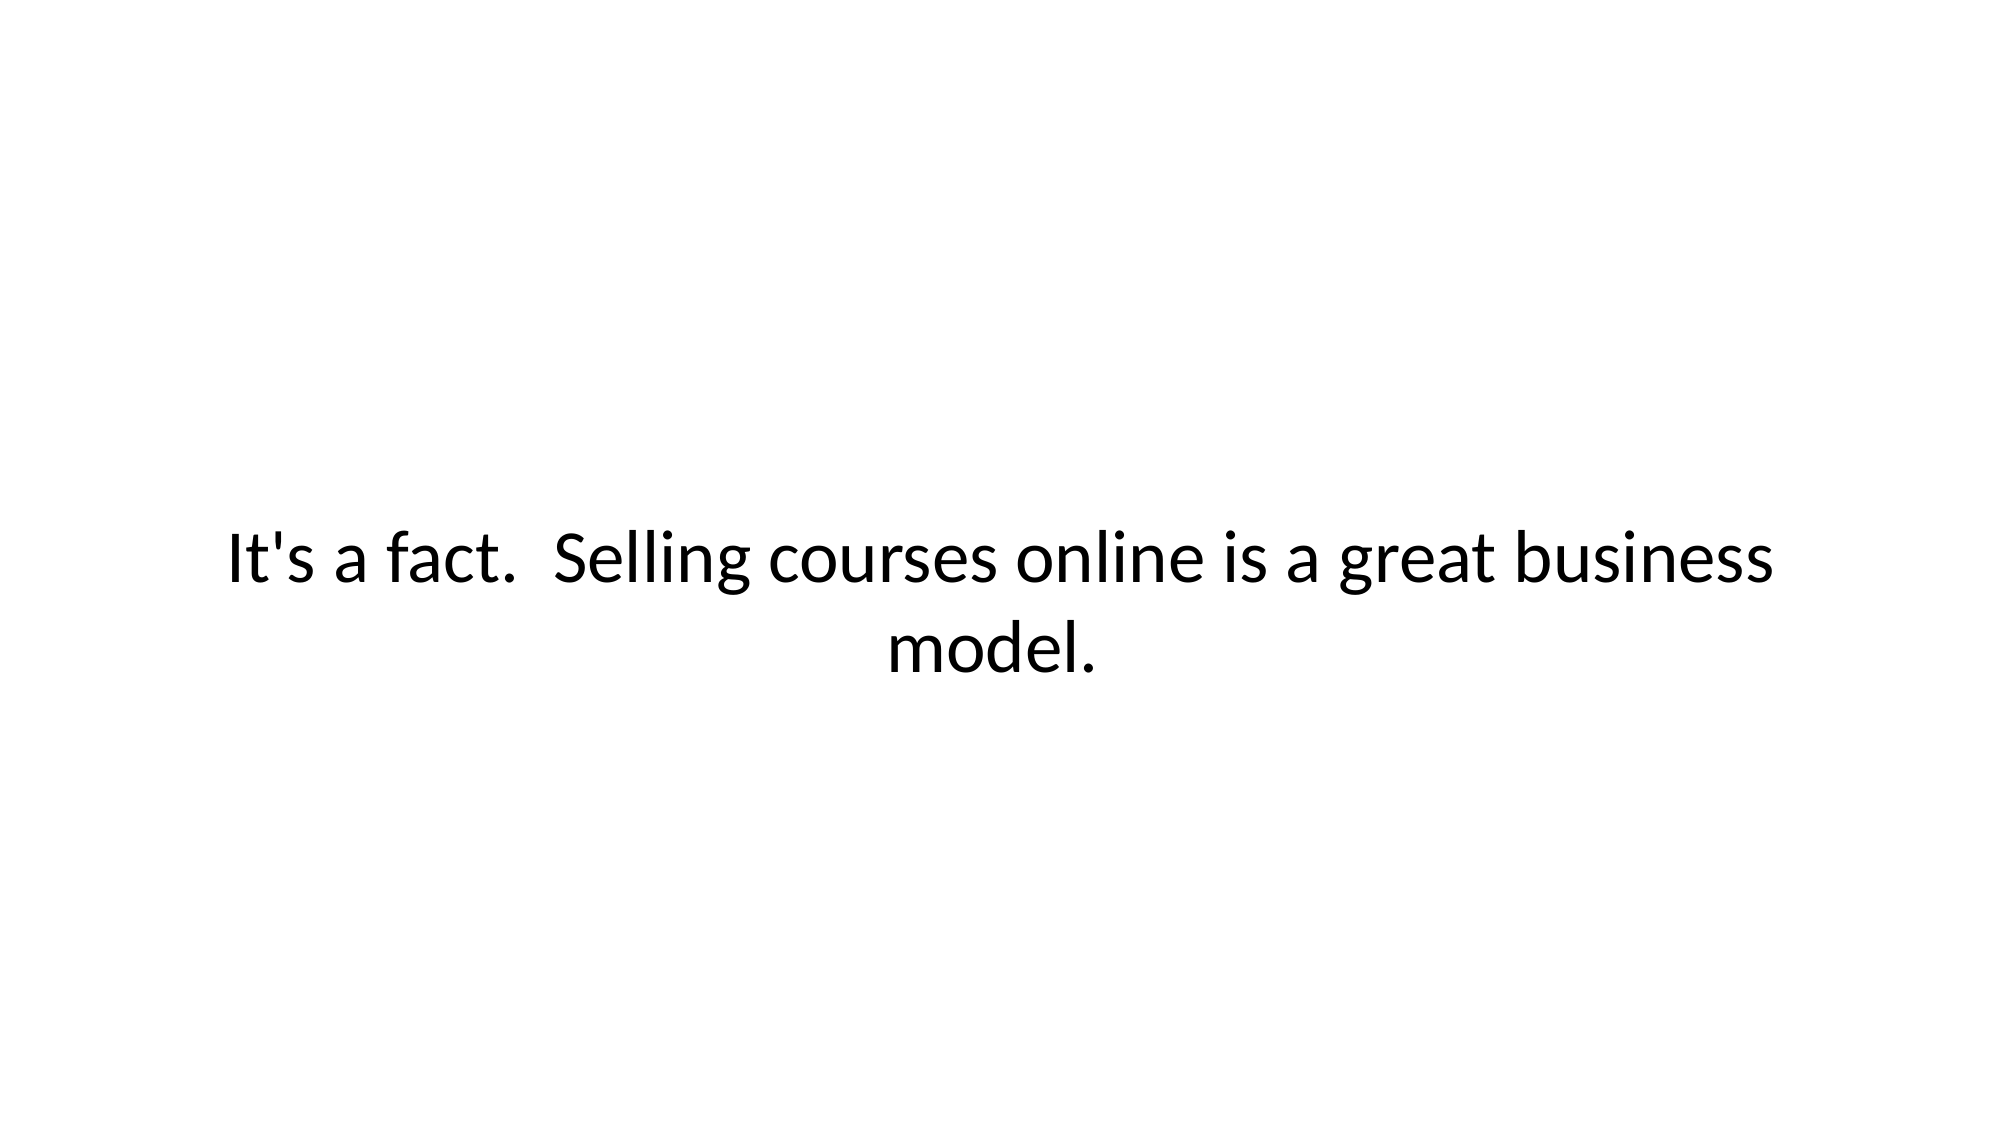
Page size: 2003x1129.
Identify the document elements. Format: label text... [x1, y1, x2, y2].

title It's a fact. Selling courses online is a great business model. [150, 350, 1853, 844]
